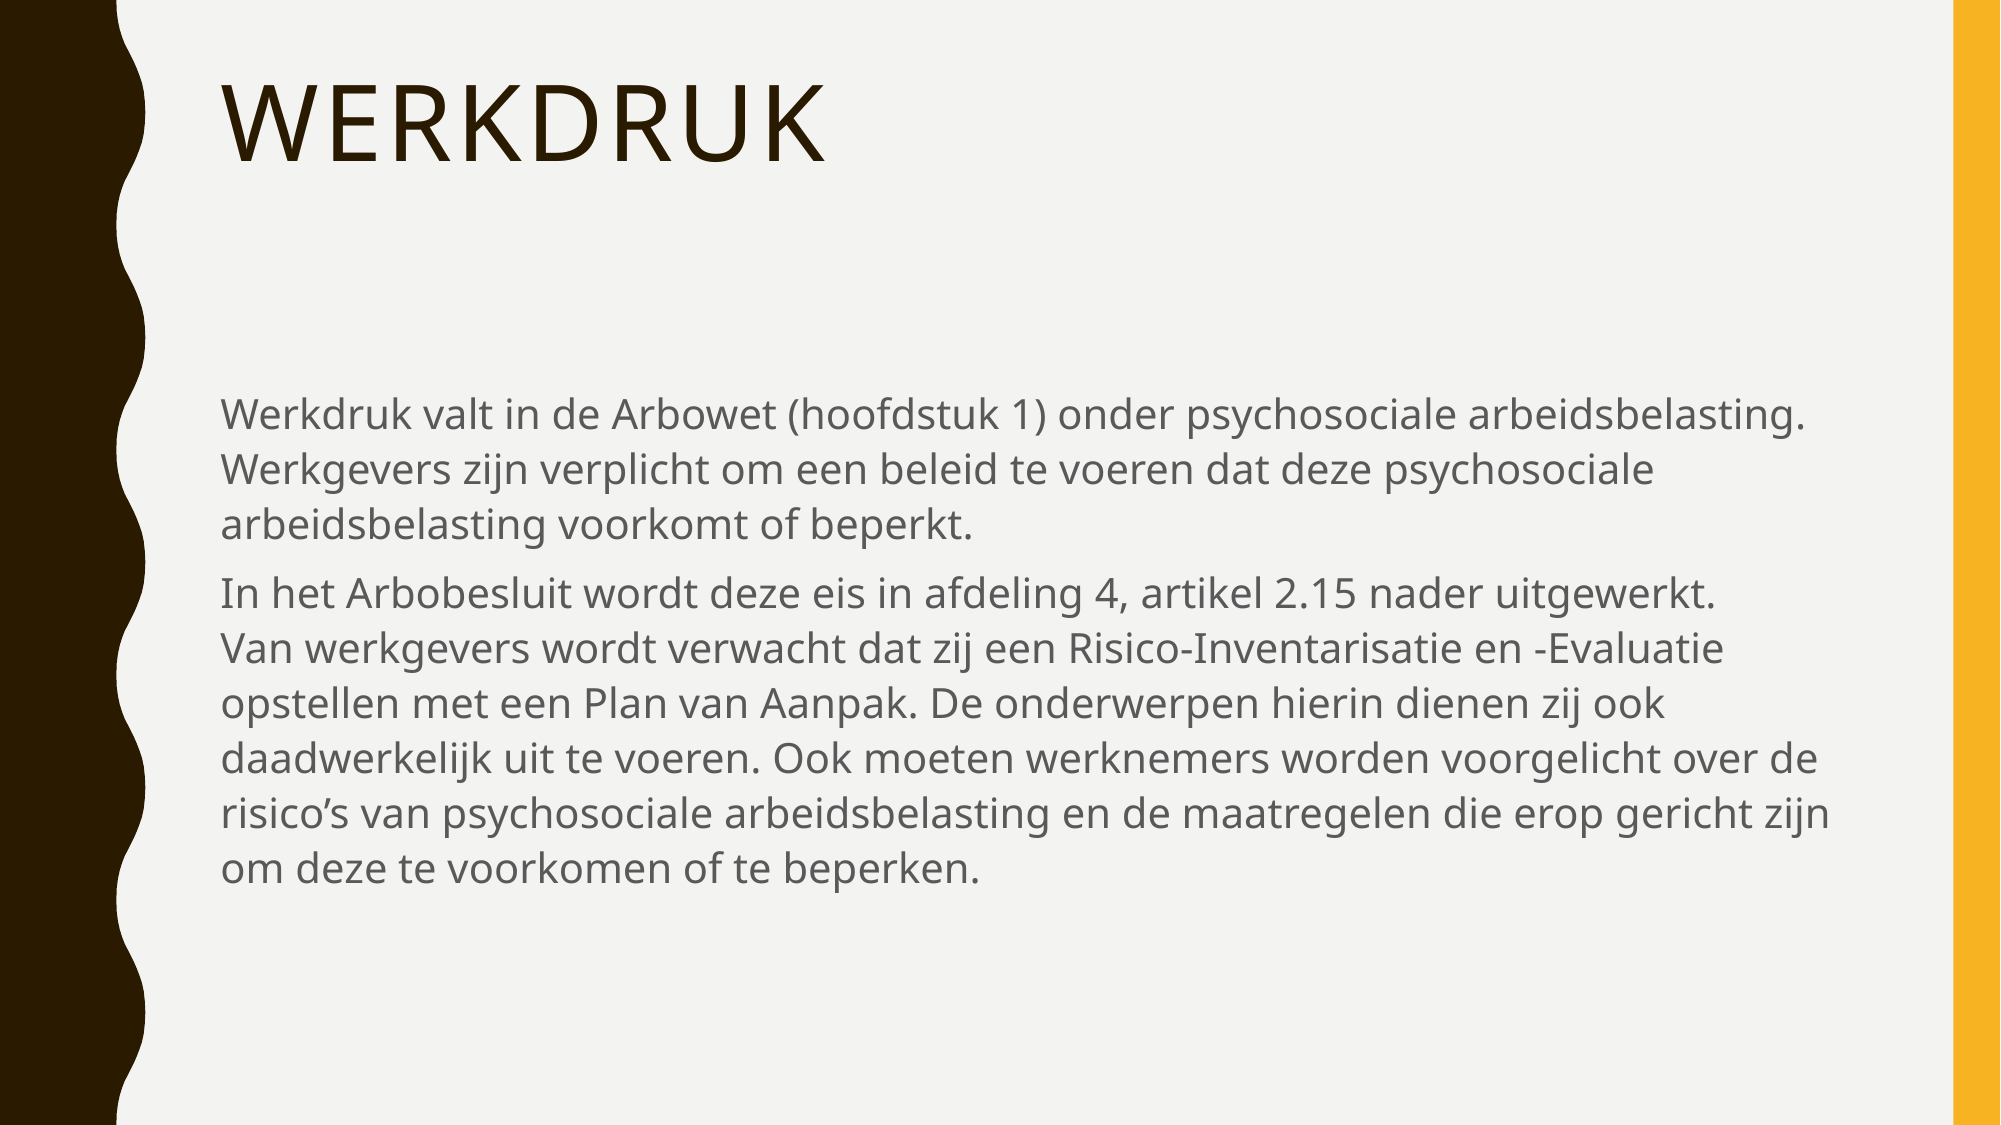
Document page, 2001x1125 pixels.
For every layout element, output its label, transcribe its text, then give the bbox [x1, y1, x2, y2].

list Werkdruk valt in de Arbowet (hoofdstuk 1) onder psychosociale arbeidsbelasting. Werkgevers zijn verplicht om een beleid te voeren dat deze psychosociale arbeidsbelasting voorkomt of beperkt. In het Arbobesluit wordt deze eis in afdeling 4, artikel 2.15 nader uitgewerkt. Van werkgevers wordt verwacht dat zij een Risico-Inventarisatie en -Evaluatie opstellen met een Plan van Aanpak. De onderwerpen hierin dienen zij ook daadwerkelijk uit te voeren. Ook moeten werknemers worden voorgelicht over de risico’s van psychosociale arbeidsbelasting en de maatregelen die erop gericht zijn om deze te voorkomen of te beperken. [205, 375, 1875, 965]
title werkdruk [205, 62, 1875, 308]
